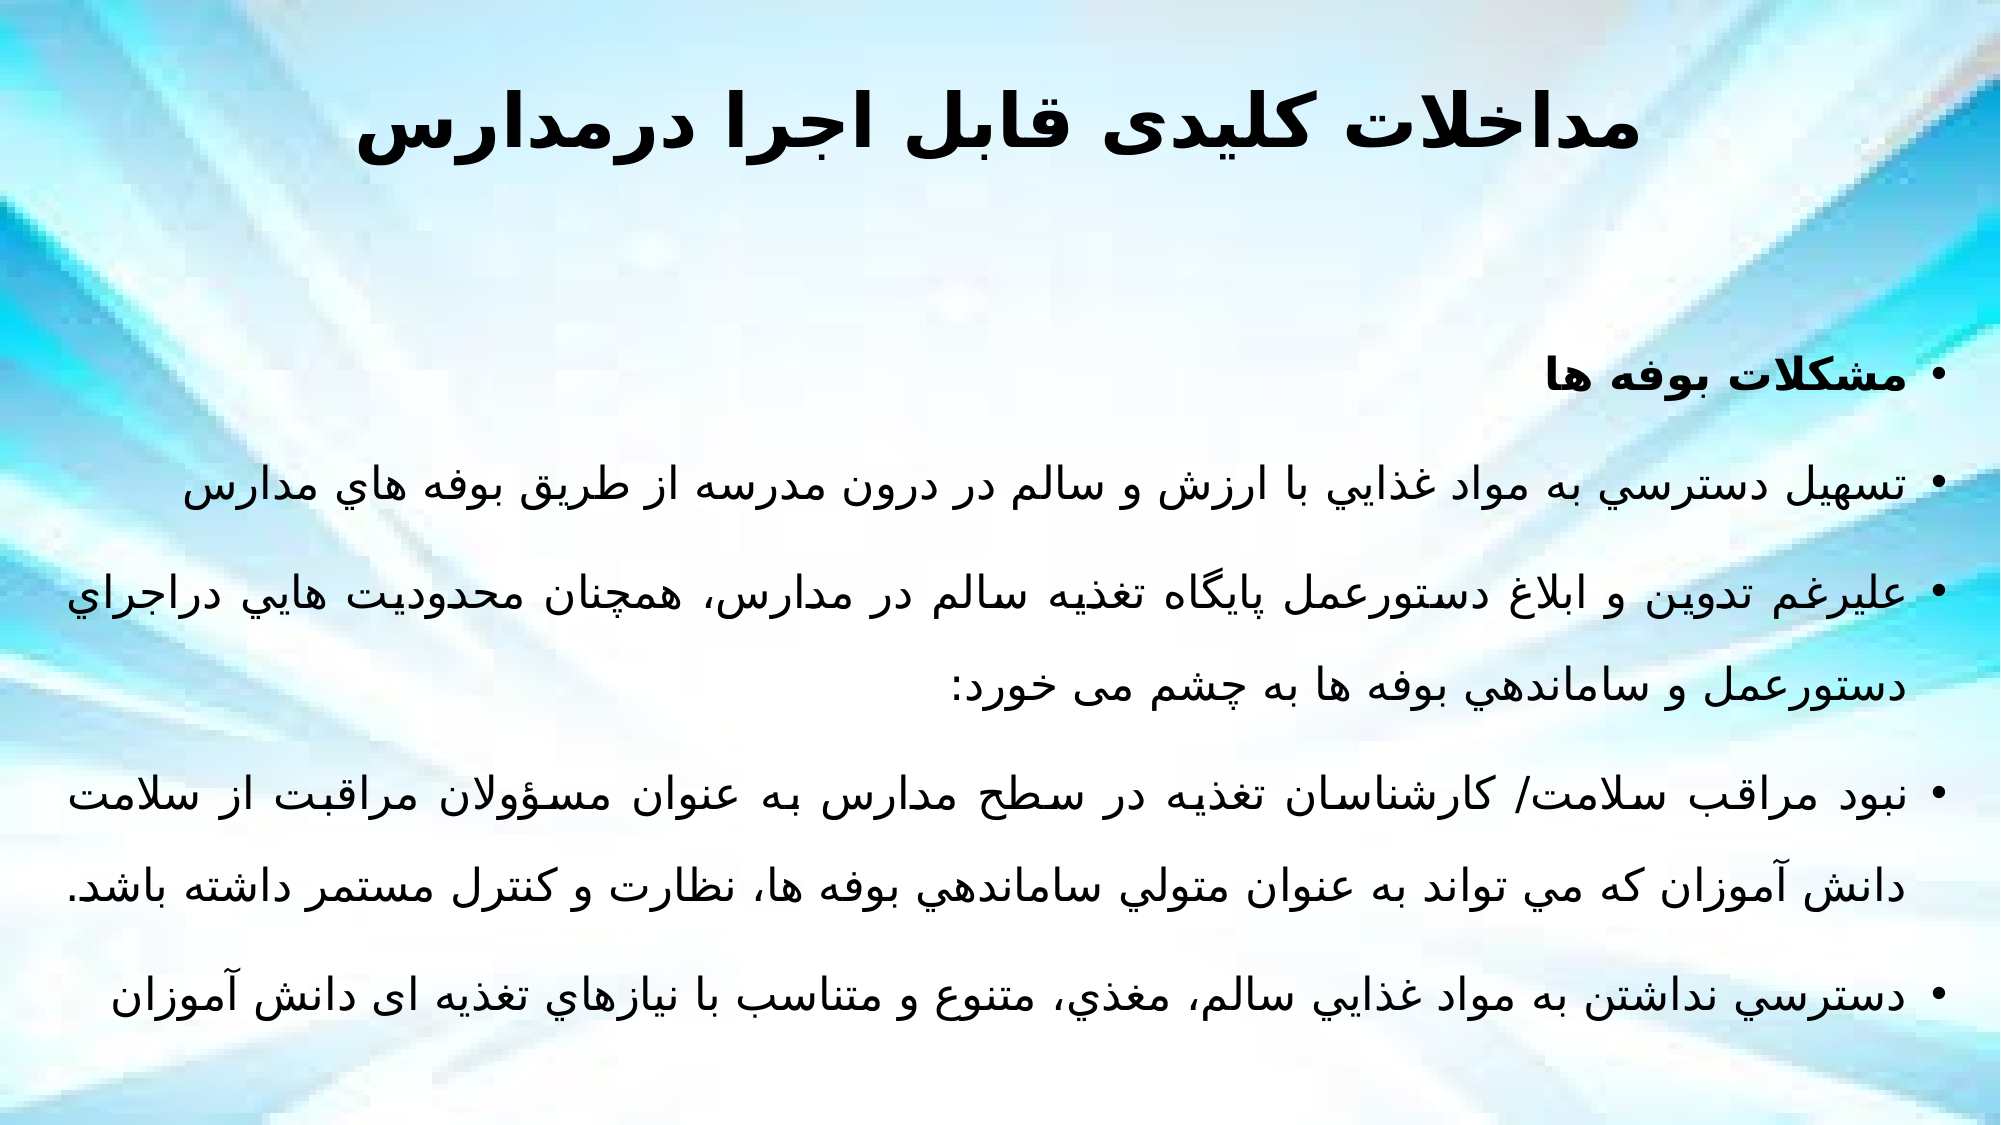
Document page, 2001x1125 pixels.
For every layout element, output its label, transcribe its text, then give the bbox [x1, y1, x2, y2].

title مداخلات کلیدی قابل اجرا درمدارس [137, 59, 1863, 278]
picture [0, 0, 2001, 1125]
list مشکلات بوفه ها تسهيل دسترسي به مواد غذايي با ارزش و سالم در درون مدرسه از طريق بوفه هاي مدارس علیرغم تدوین و ابلاغ دستورعمل پایگاه تغذیه سالم در مدارس، همچنان محدوديت هایي دراجراي دستورعمل و ساماندهي بوفه ها به چشم می خورد: نبود مراقب سلامت/ كارشناسان تغذيه در سطح مدارس به عنوان مسؤولان مراقبت از سلامت دانش آموزان كه مي تواند به عنوان متولي ساماندهي بوفه ها، نظارت و كنترل مستمر داشته باشد. دسترسي نداشتن به مواد غذايي سالم، مغذي، متنوع و متناسب با نيازهاي تغذیه ای دانش آموزان [48, 299, 1959, 1065]
